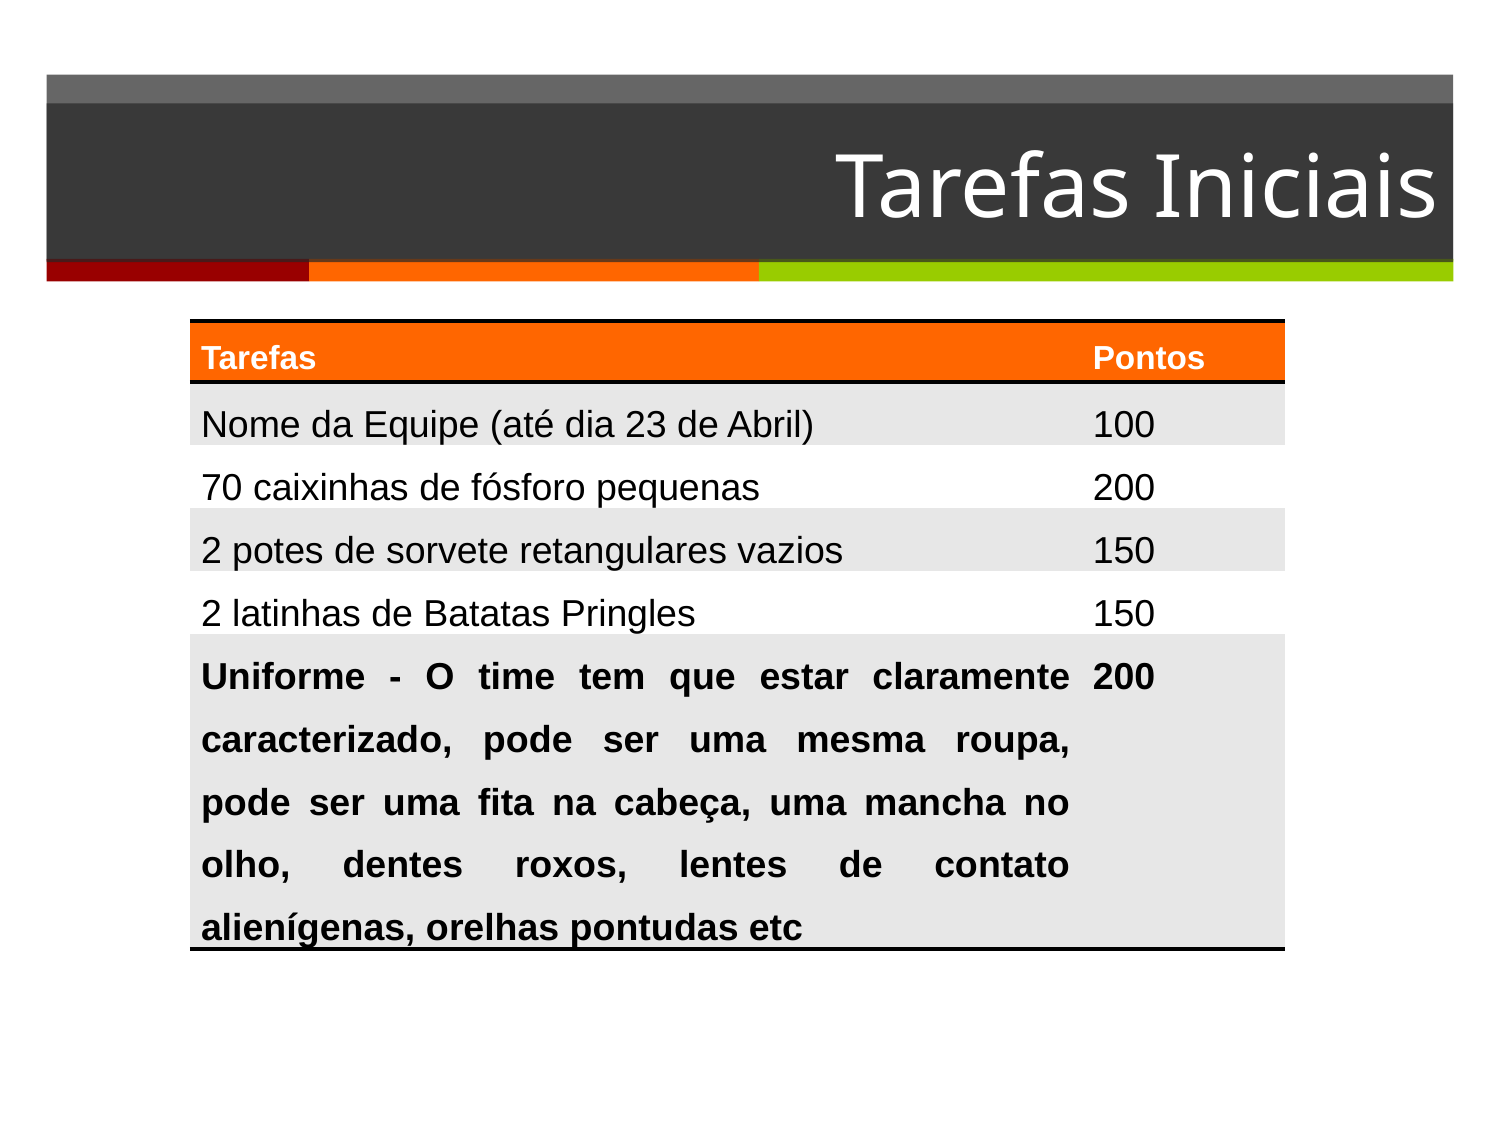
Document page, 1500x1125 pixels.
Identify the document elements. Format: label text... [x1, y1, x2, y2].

table_header Tarefas [190, 323, 1082, 380]
table_cell 100 [1082, 384, 1285, 445]
table_cell 150 [1082, 508, 1285, 571]
table_cell 200 [1082, 634, 1285, 947]
table_header Pontos [1082, 323, 1285, 380]
table_cell 2 latinhas de Batatas Pringles [190, 571, 1082, 634]
table_cell 200 [1082, 445, 1285, 508]
title Tarefas Iniciais [46, 103, 1454, 263]
table_cell Nome da Equipe (até dia 23 de Abril) [190, 384, 1082, 445]
table_cell Uniforme - O time tem que estar claramente caracterizado, pode ser uma mesma roupa, pode ser uma fita na cabeça, uma mancha no olho, dentes roxos, lentes de contato alienígenas, orelhas pontudas etc [190, 634, 1082, 947]
table_cell 150 [1082, 571, 1285, 634]
table_cell 70 caixinhas de fósforo pequenas [190, 445, 1082, 508]
table_cell 2 potes de sorvete retangulares vazios [190, 508, 1082, 571]
